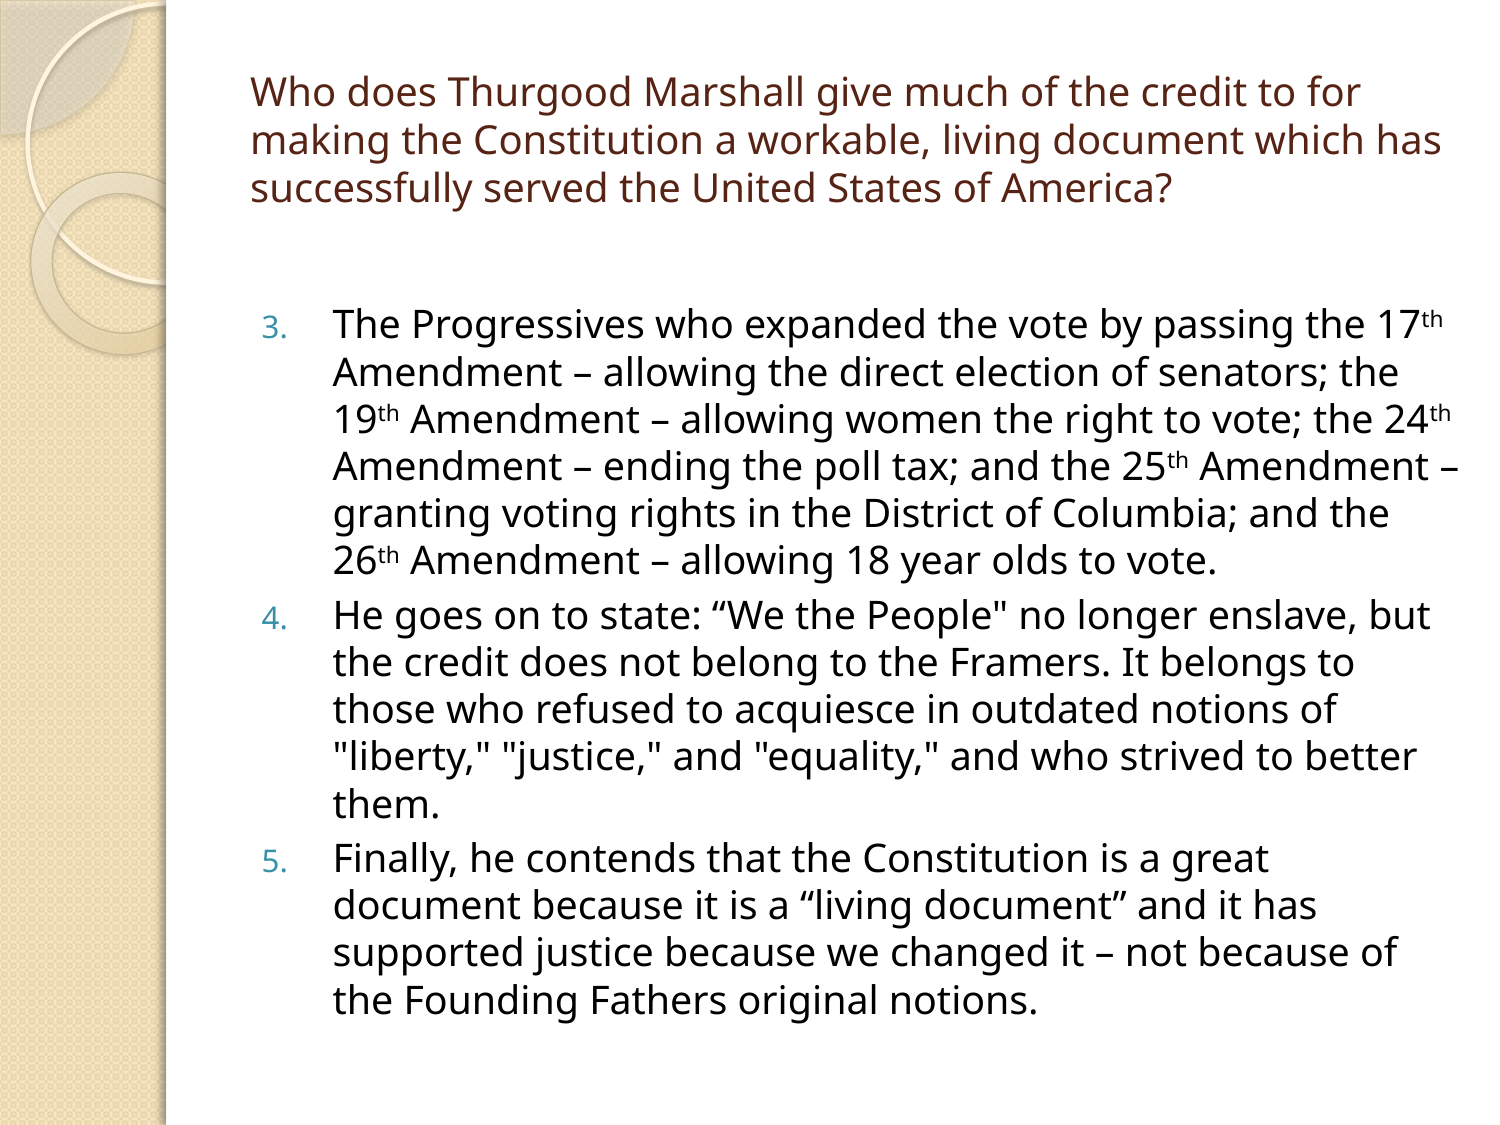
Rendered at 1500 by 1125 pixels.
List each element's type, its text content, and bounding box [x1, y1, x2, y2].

title Who does Thurgood Marshall give much of the credit to for making the Constitution a workable, living document which has successfully served the United States of America? [235, 45, 1466, 233]
list The Progressives who expanded the vote by passing the 17th Amendment – allowing the direct election of senators; the 19th Amendment – allowing women the right to vote; the 24th Amendment – ending the poll tax; and the 25th Amendment – granting voting rights in the District of Columbia; and the 26th Amendment – allowing 18 year olds to vote. He goes on to state: “We the People" no longer enslave, but the credit does not belong to the Framers. It belongs to those who refused to acquiesce in outdated notions of "liberty," "justice," and "equality," and who strived to better them. Finally, he contends that the Constitution is a great document because it is a “living document” and it has supported justice because we changed it – not because of the Founding Fathers original notions. [235, 237, 1475, 1088]
